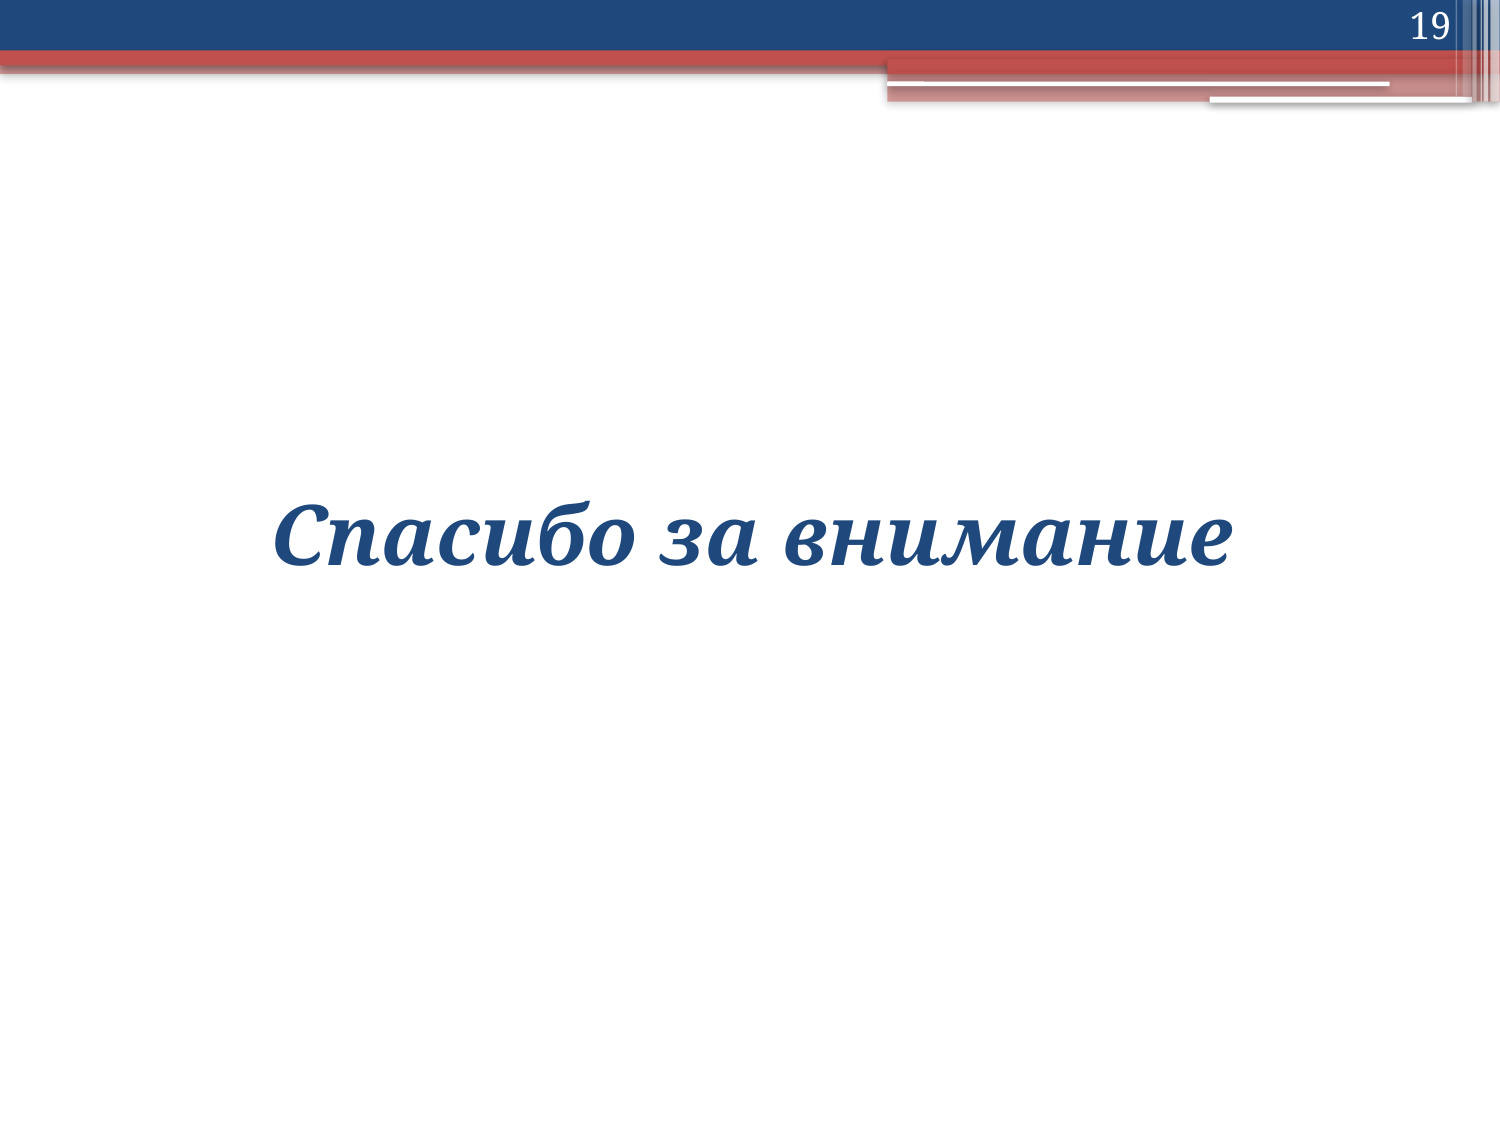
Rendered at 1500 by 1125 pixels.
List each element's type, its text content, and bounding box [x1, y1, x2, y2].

slide_number 19 [1341, 0, 1466, 61]
title Спасибо за внимание [76, 444, 1427, 620]
